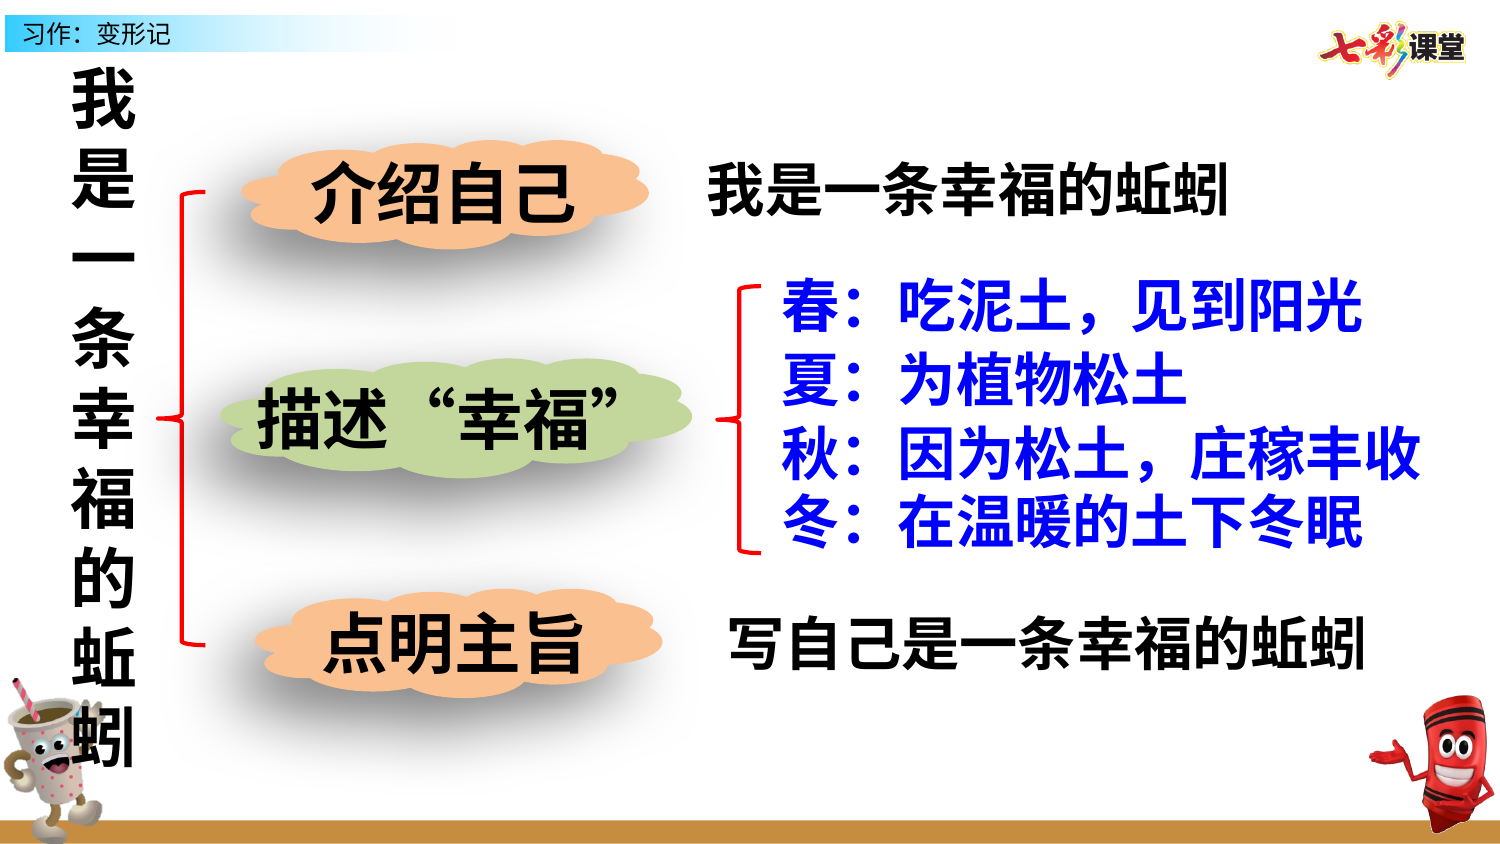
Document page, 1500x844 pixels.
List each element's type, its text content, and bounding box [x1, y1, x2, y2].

text_box [180, 191, 206, 394]
text_box 我是一条幸福的蚯蚓 [692, 145, 1397, 231]
text_box [716, 285, 762, 554]
text_box 秋：因为松土，庄稼丰收 [766, 409, 1487, 477]
picture [0, 678, 143, 844]
picture [1316, 20, 1468, 80]
text_box 冬：在温暖的土下冬眠 [766, 477, 1487, 563]
text_box 我是一条幸福的蚯蚓 [50, 47, 157, 786]
text_box 夏：为植物松土 [766, 335, 1487, 409]
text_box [241, 139, 649, 250]
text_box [220, 357, 693, 479]
text_box 写自己是一条幸福的蚯蚓 [711, 600, 1500, 685]
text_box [255, 588, 663, 698]
text_box 春：吃泥土，见到阳光 [766, 261, 1487, 335]
text_box [180, 508, 206, 646]
picture [1364, 685, 1500, 844]
